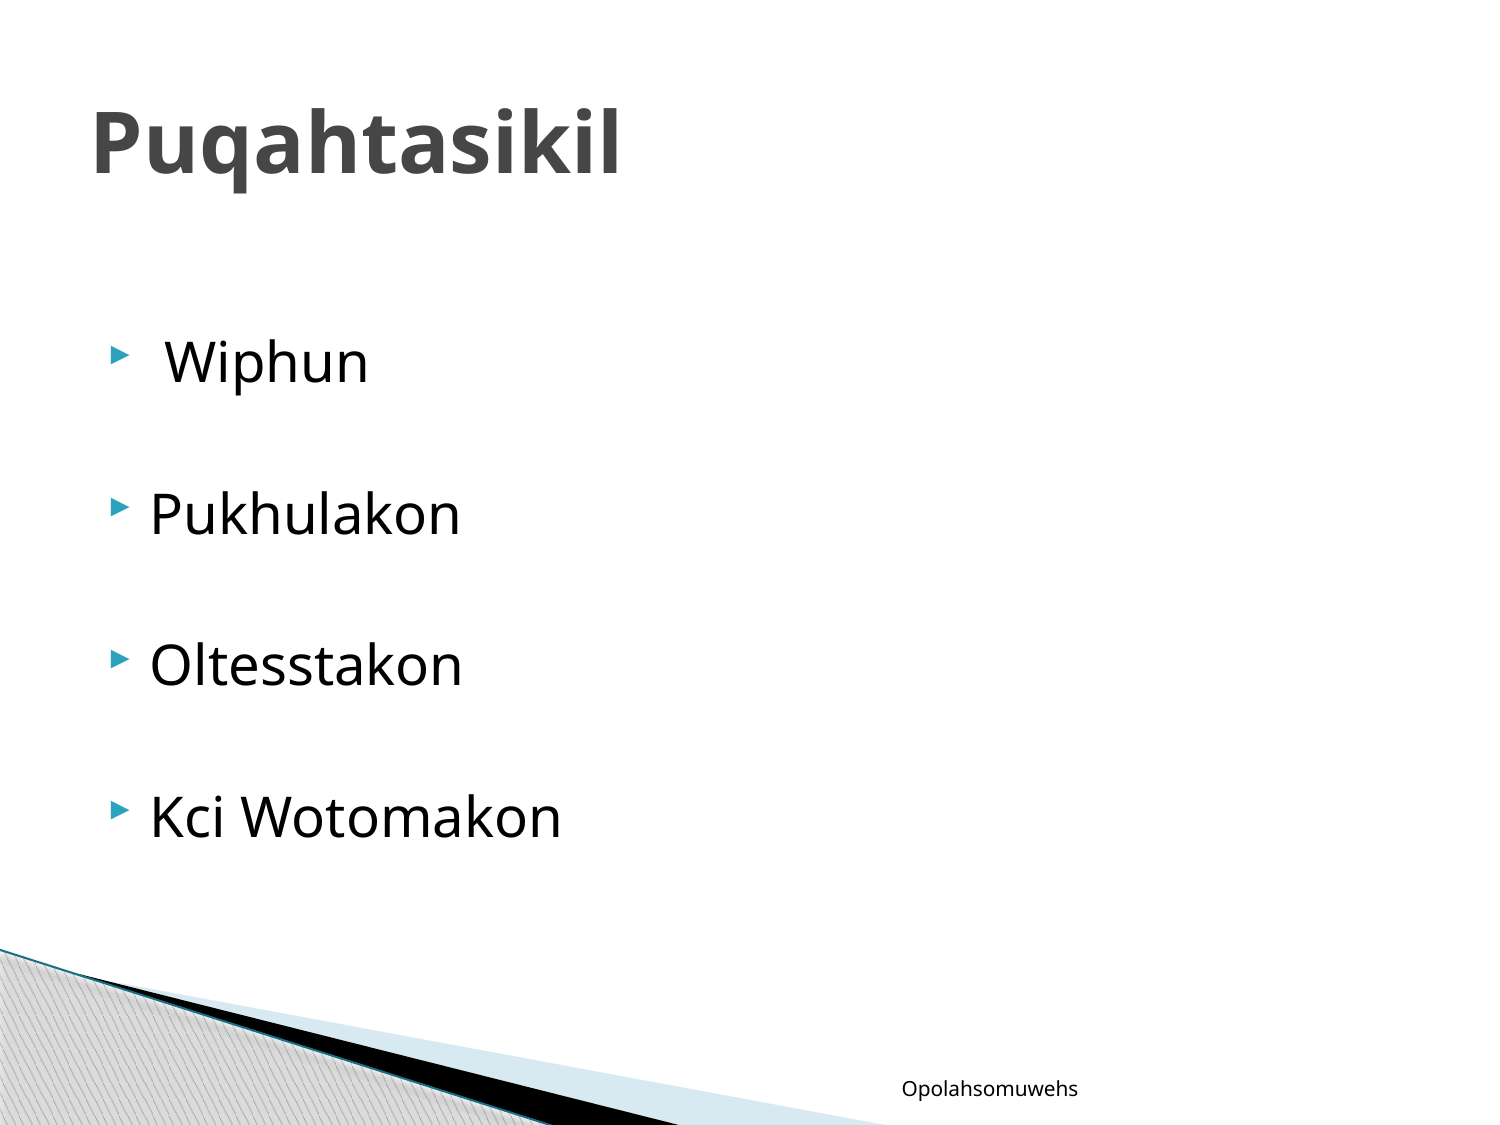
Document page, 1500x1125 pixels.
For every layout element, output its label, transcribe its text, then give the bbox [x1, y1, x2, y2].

title Puqahtasikil [75, 45, 1425, 233]
list Wiphun Pukhulakon Oltesstakon Kci Wotomakon [75, 243, 1425, 986]
footer Opolahsomuwehs [718, 1051, 1105, 1112]
